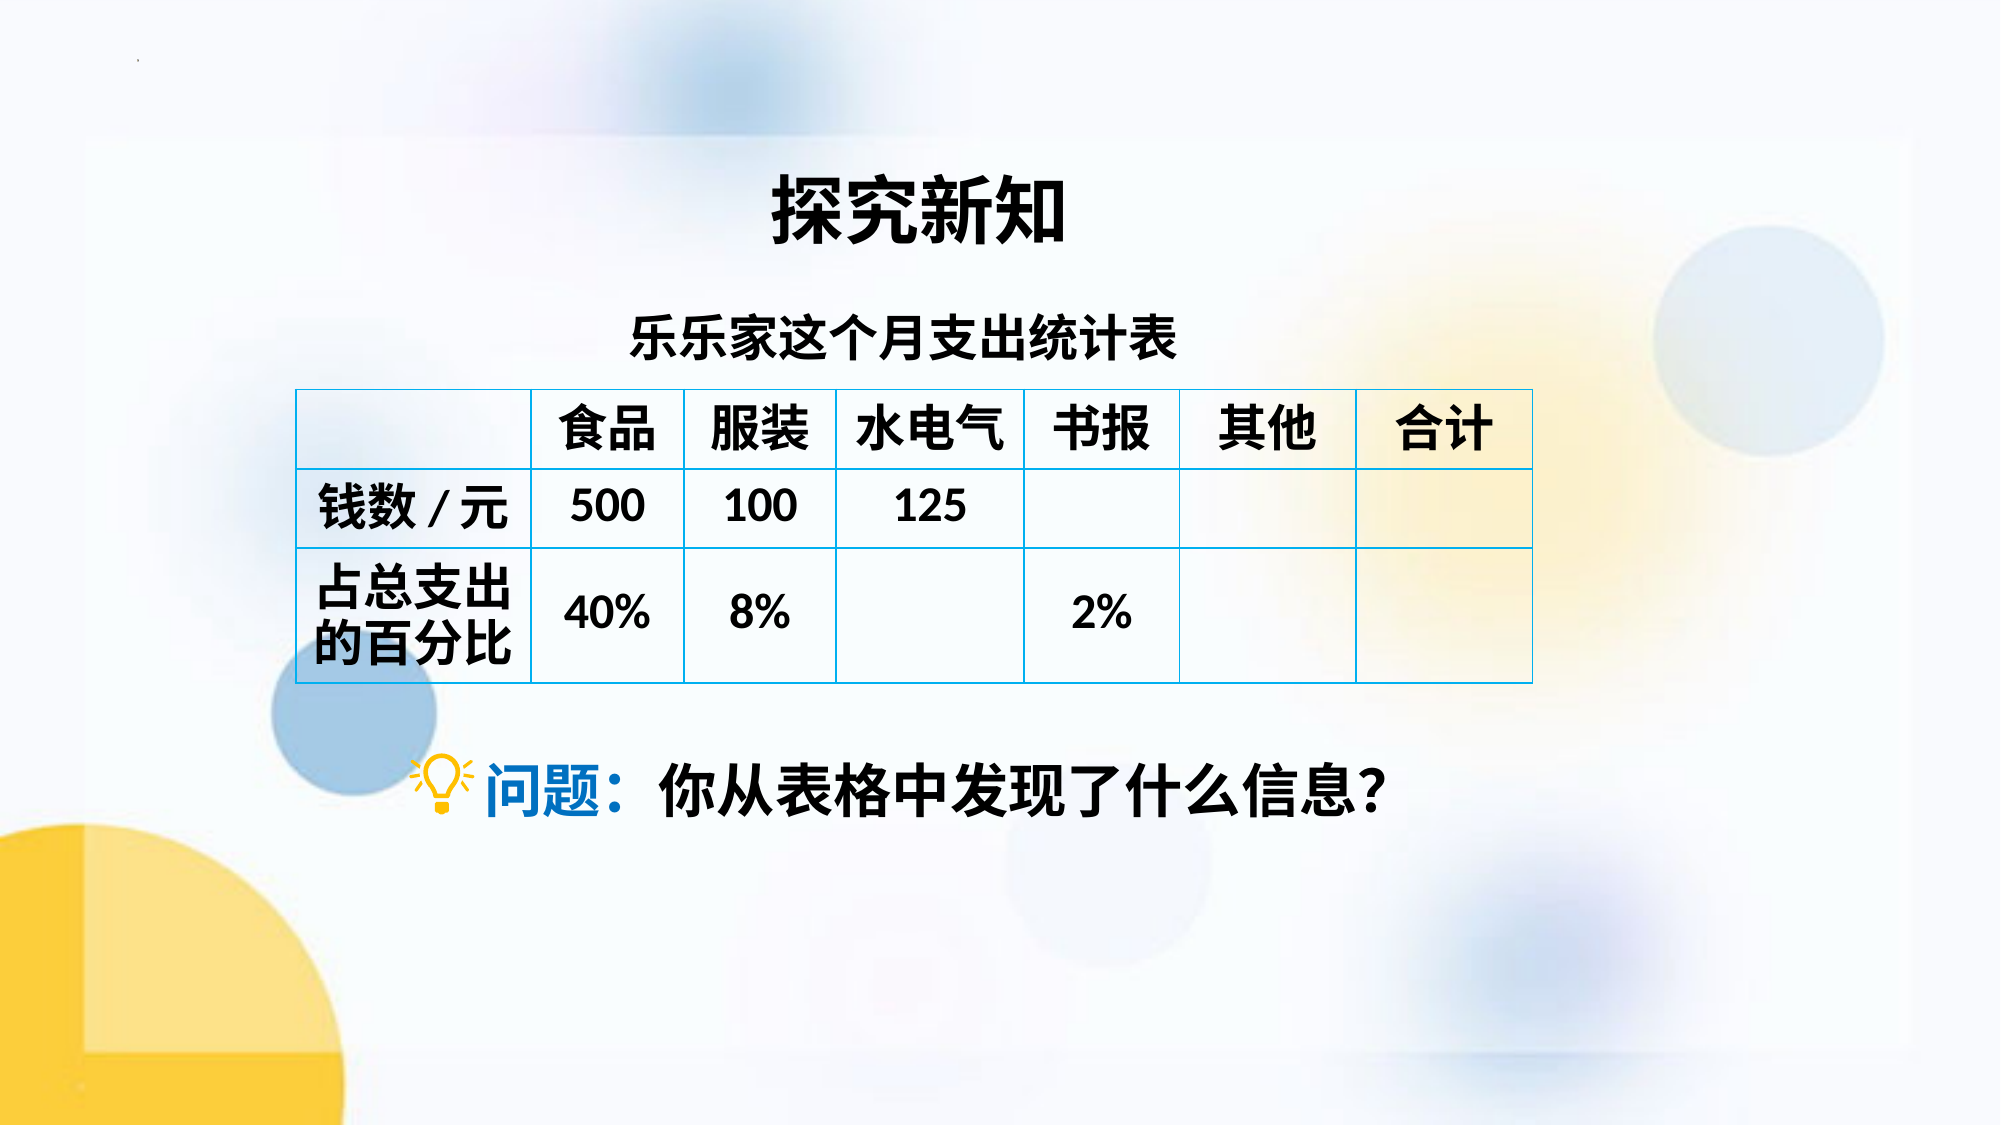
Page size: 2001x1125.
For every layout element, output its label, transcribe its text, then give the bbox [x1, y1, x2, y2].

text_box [409, 733, 1565, 834]
table_cell [1357, 549, 1532, 682]
table_header 书报 [1025, 390, 1179, 468]
table_cell 40% [532, 549, 683, 682]
table_cell [1180, 549, 1355, 682]
table_cell 100 [685, 470, 835, 547]
table_cell [1357, 470, 1532, 547]
table_cell 125 [837, 470, 1023, 547]
table_cell 8% [685, 549, 835, 682]
table_header 其他 [1180, 390, 1355, 468]
table_header 水电气 [837, 390, 1023, 468]
text_box 探究新知 [754, 156, 1085, 262]
table_header [297, 390, 530, 468]
table_cell 500 [532, 470, 683, 547]
table_cell 占总支出的百分比 [297, 549, 530, 682]
table_cell 钱数/元 [297, 470, 530, 547]
text_box 乐乐家这个月支出统计表 [613, 299, 1395, 375]
table_header 食品 [532, 390, 683, 468]
table_cell 2% [1025, 549, 1179, 682]
picture [0, 0, 2001, 1125]
table_cell [1025, 470, 1179, 547]
table_header 合计 [1357, 390, 1532, 468]
table_header 服装 [685, 390, 835, 468]
table_cell [1180, 470, 1355, 547]
table_cell [837, 549, 1023, 682]
